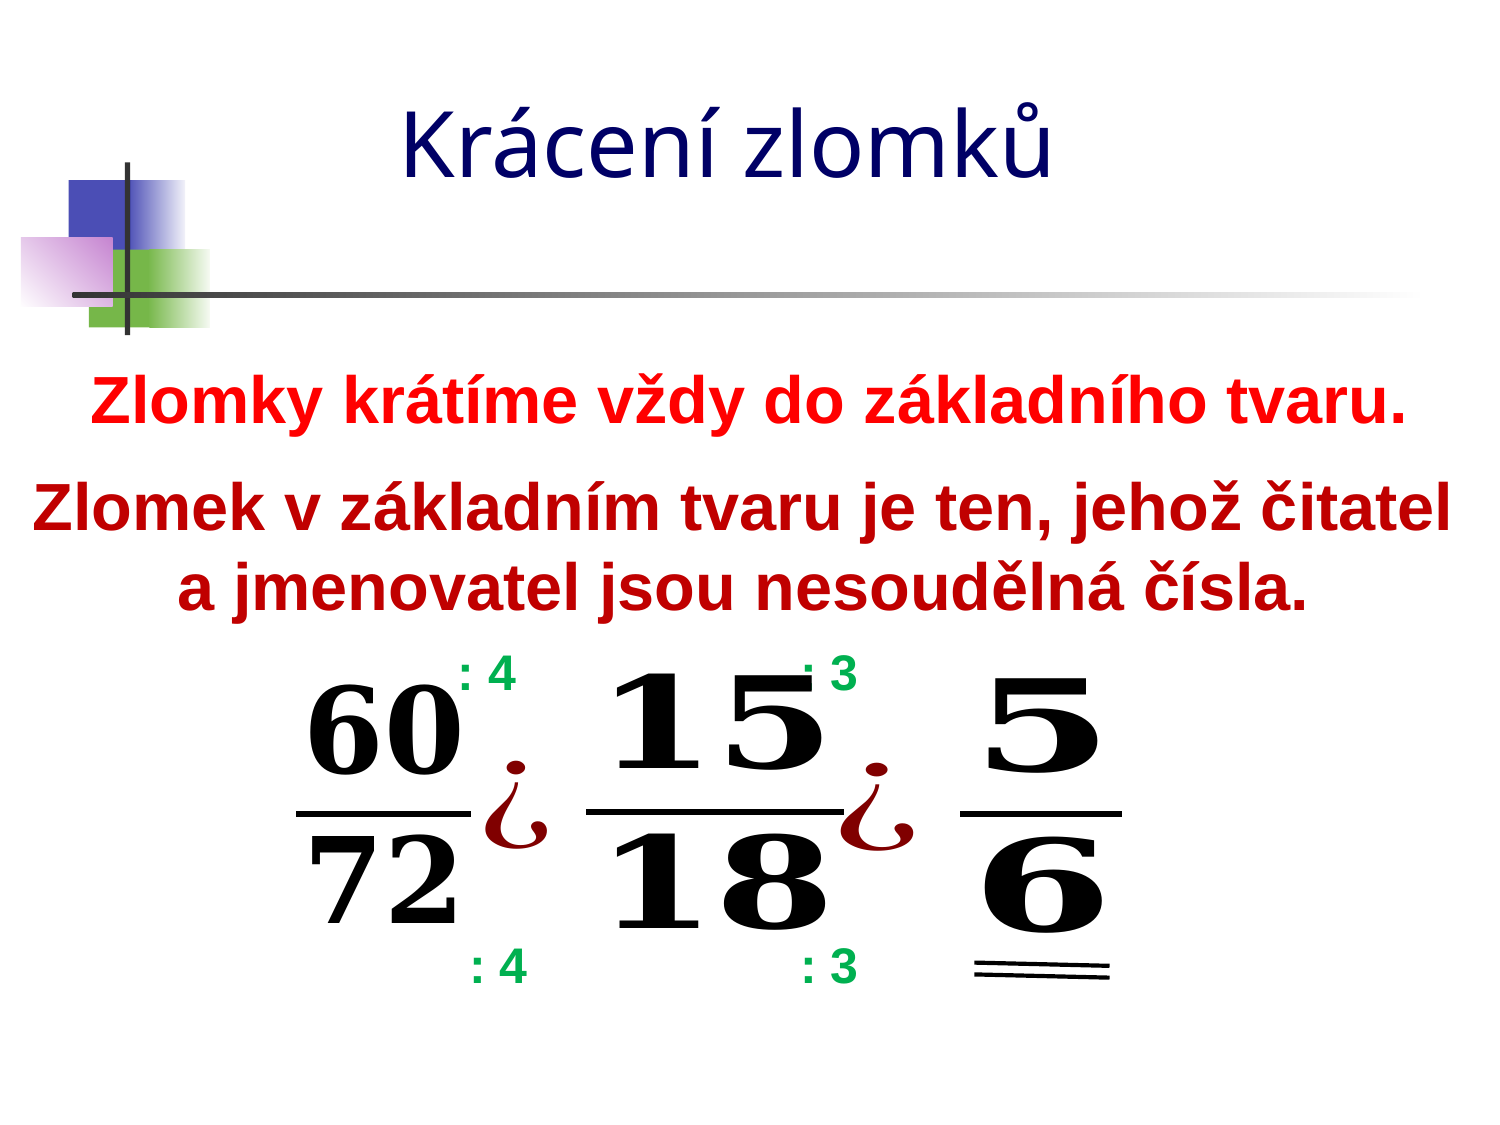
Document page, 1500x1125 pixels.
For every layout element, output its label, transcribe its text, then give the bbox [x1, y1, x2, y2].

text_box : 3 [785, 926, 892, 1001]
text_box Zlomek v základním tvaru je ten, jehož čitatel a jmenovatel jsou nesoudělná čísla. [0, 456, 1494, 632]
text_box Zlomky krátíme vždy do základního tvaru. [0, 349, 1500, 445]
text_box : 4 [454, 926, 561, 1001]
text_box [974, 974, 1110, 978]
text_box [974, 962, 1110, 967]
text_box : 4 [442, 633, 550, 709]
text_box Krácení zlomků [88, 78, 1367, 220]
text_box : 3 [785, 633, 892, 709]
